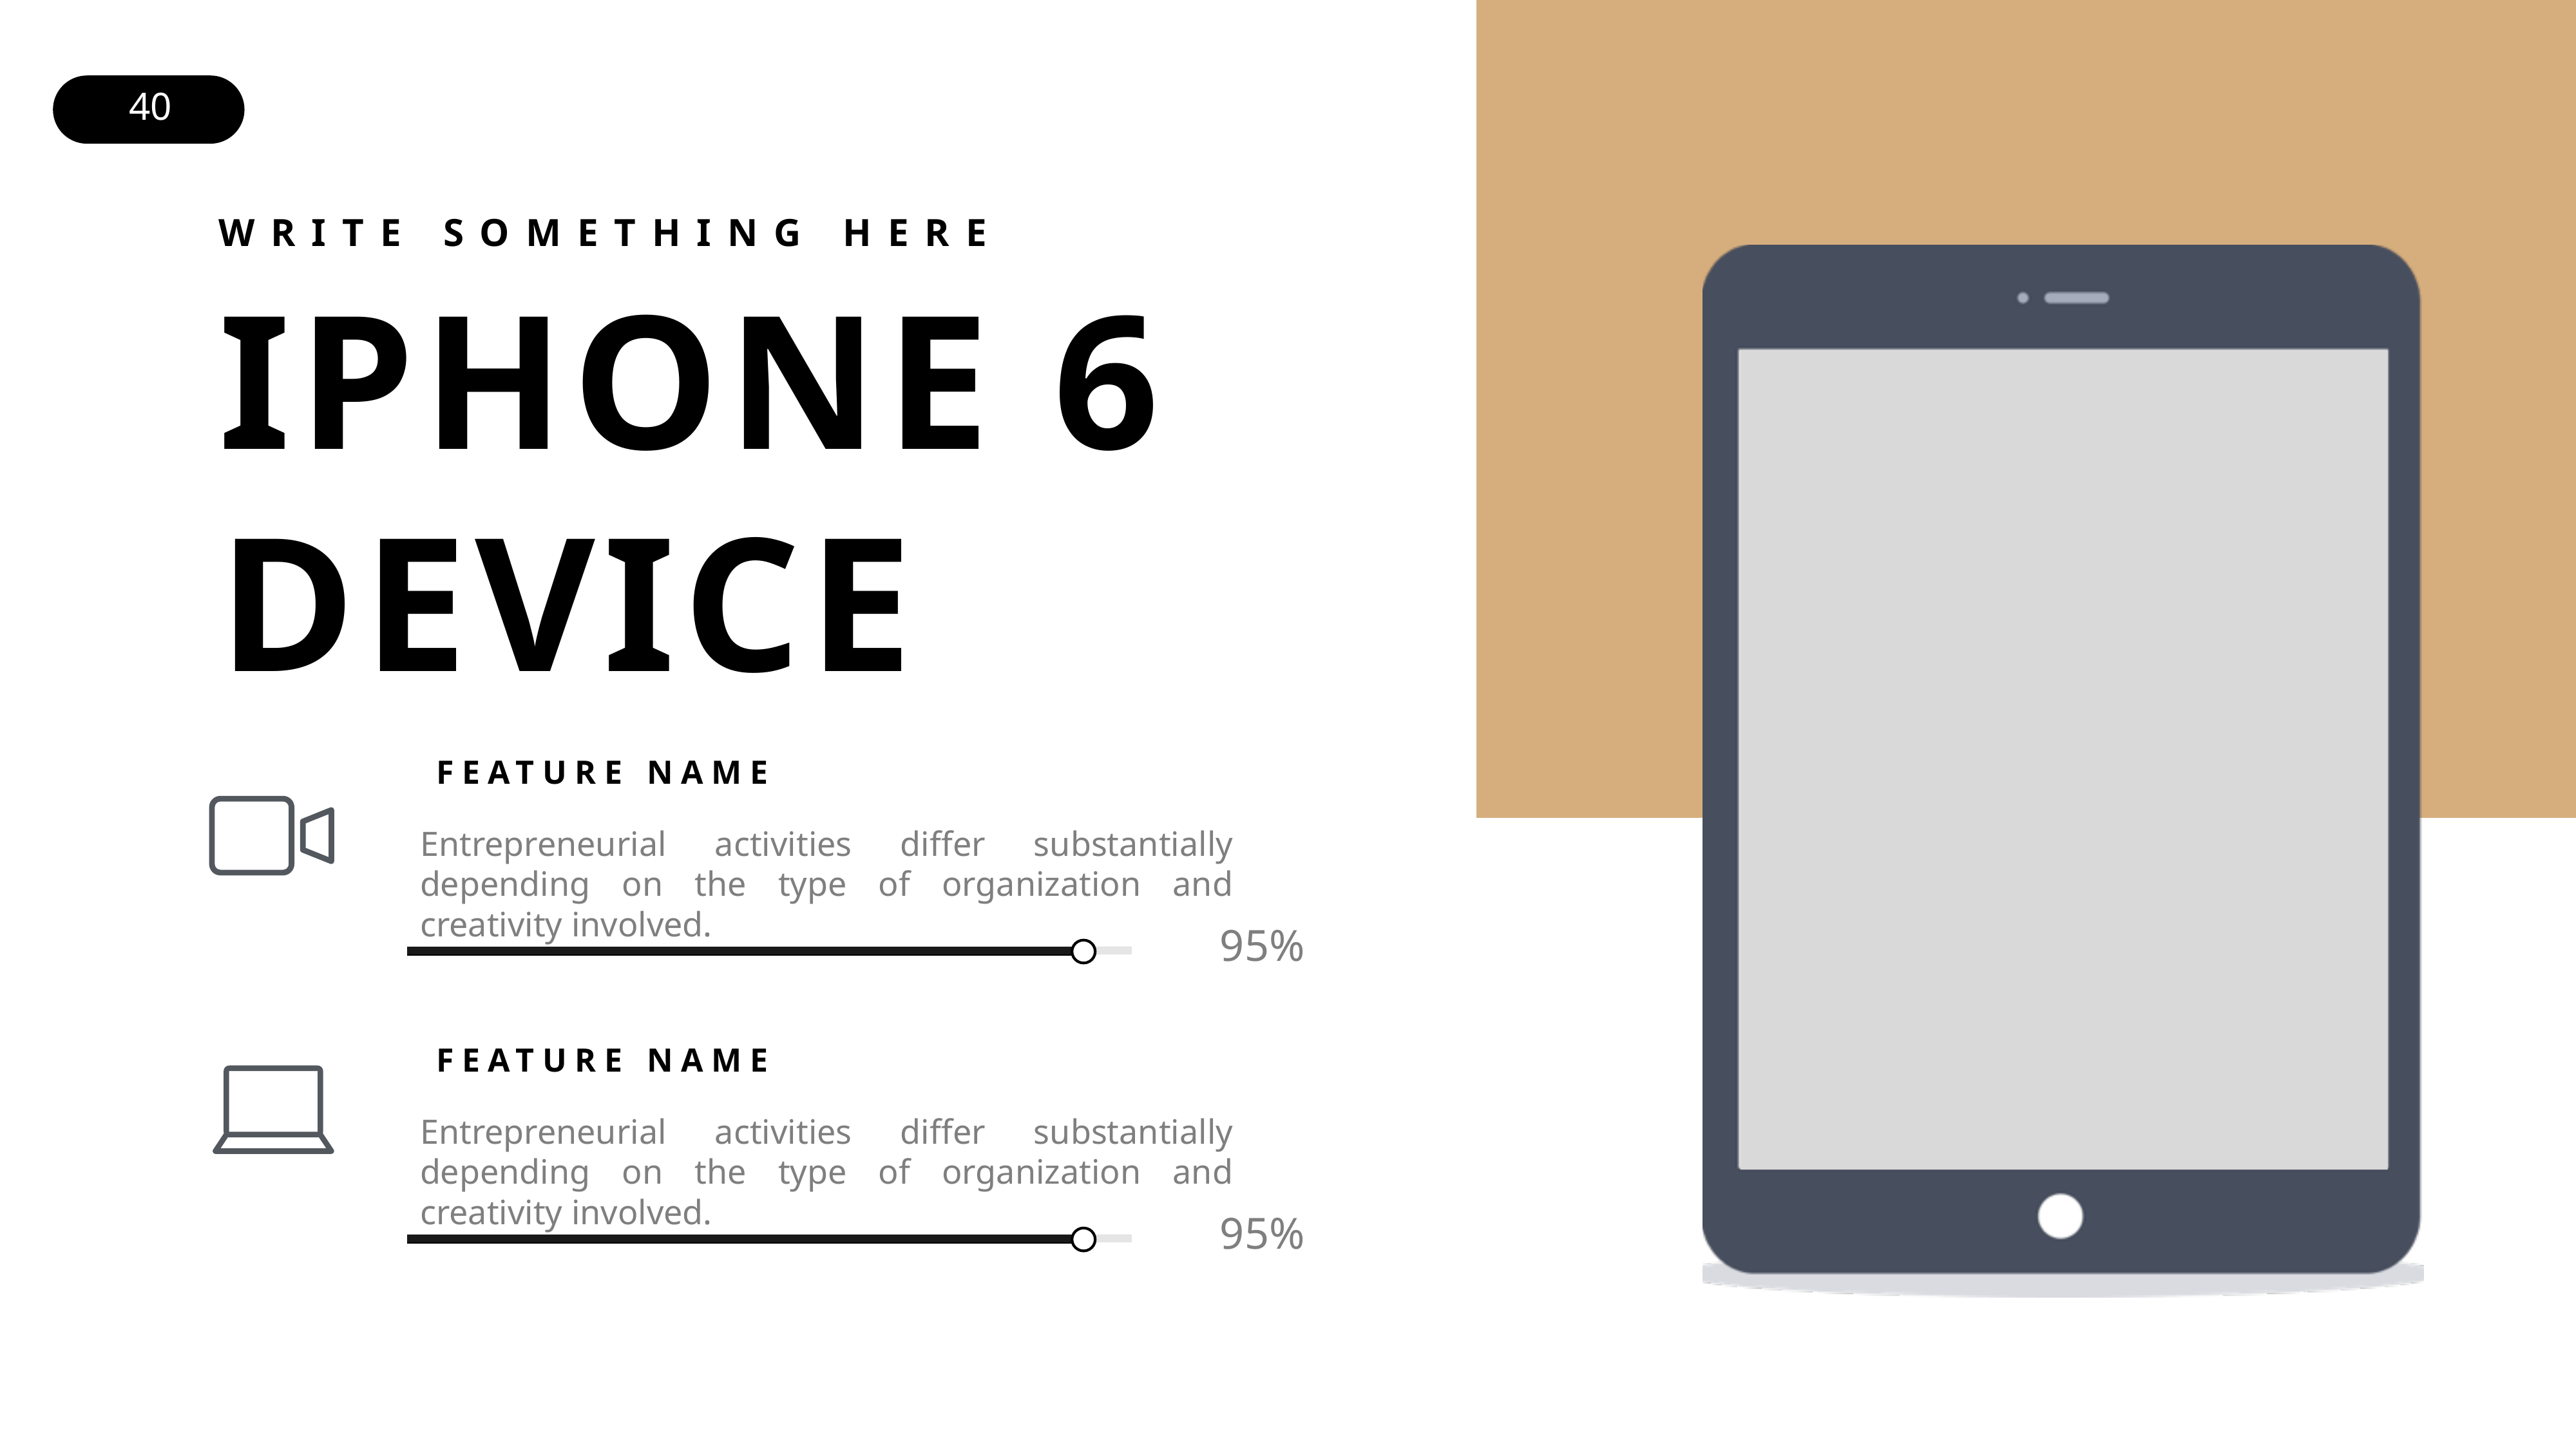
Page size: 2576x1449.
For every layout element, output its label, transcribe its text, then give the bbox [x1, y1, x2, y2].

text_box Entrepreneurial activities differ substantially depending on the type of organization and creativity involved. [410, 817, 1243, 949]
text_box [213, 1065, 334, 1154]
picture [1703, 245, 2424, 1298]
text_box Entrepreneurial activities differ substantially depending on the type of organization and creativity involved. [410, 1106, 1243, 1236]
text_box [407, 940, 1132, 963]
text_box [407, 1227, 1132, 1251]
text_box [1476, 0, 2576, 819]
text_box WRITE SOMETHING HERE [209, 181, 1081, 259]
text_box 95% [1161, 1202, 1324, 1267]
text_box IPHONE 6 DEVICE [209, 259, 1324, 714]
text_box FEATURE NAME [426, 747, 778, 795]
text_box FEATURE NAME [426, 1035, 778, 1083]
text_box [300, 807, 334, 864]
text_box 95% [1161, 914, 1324, 980]
text_box [209, 795, 295, 876]
